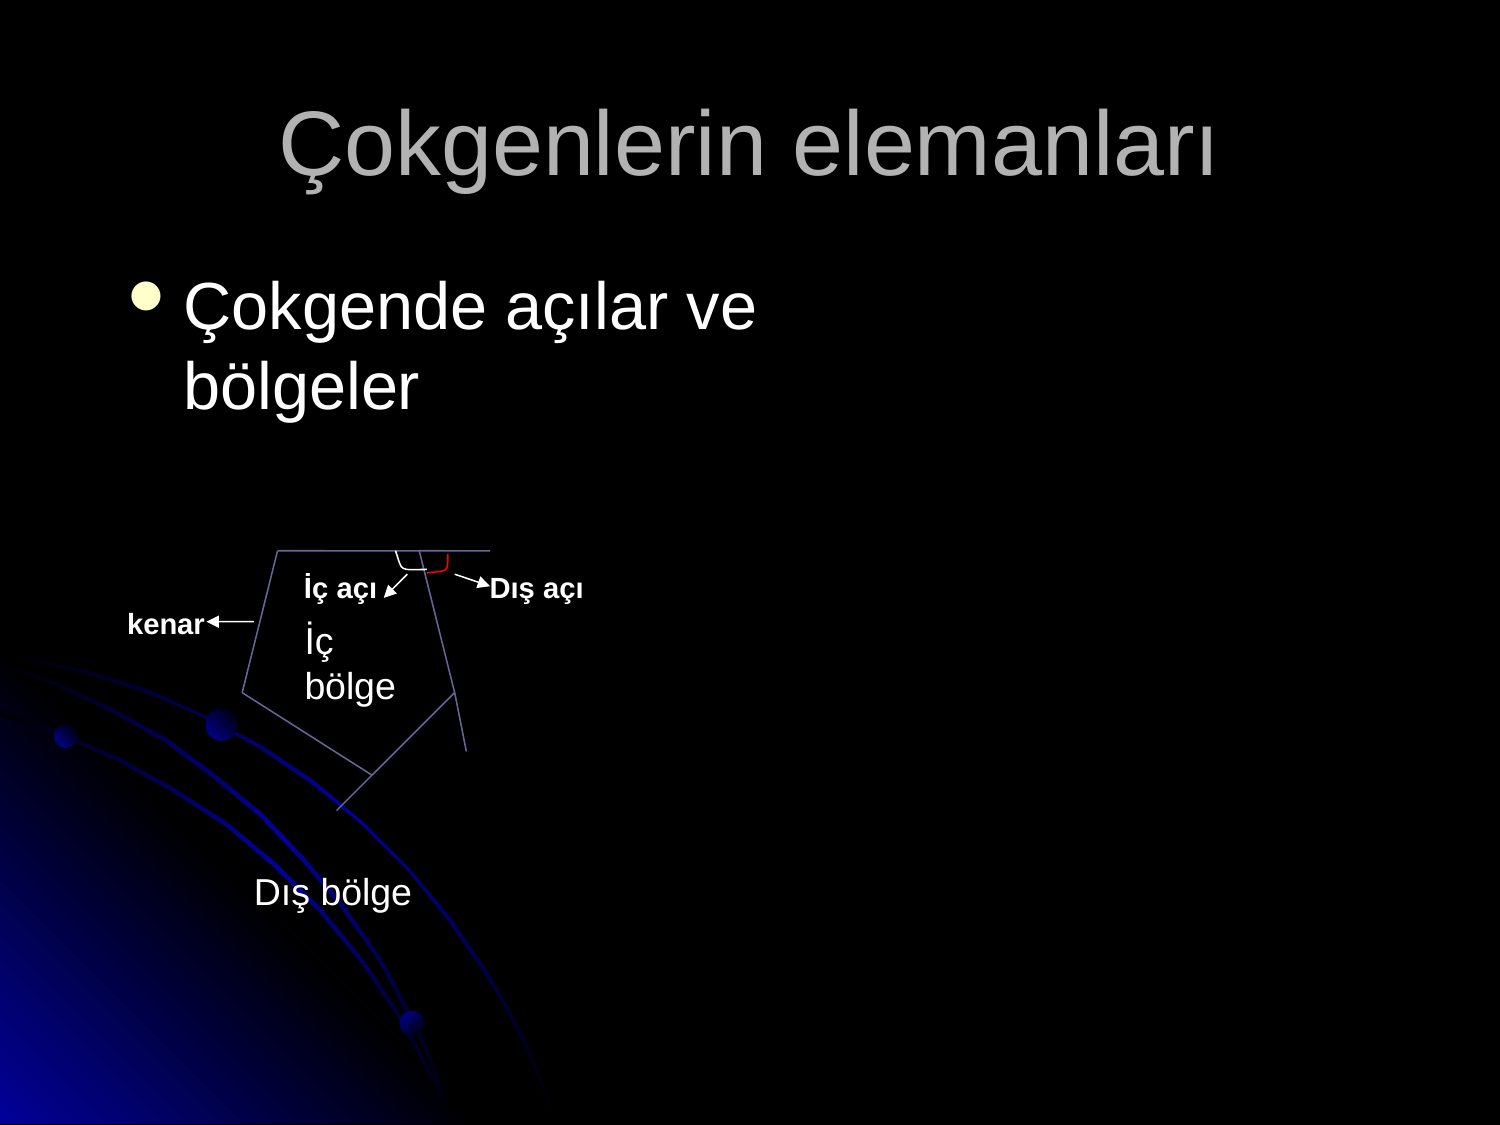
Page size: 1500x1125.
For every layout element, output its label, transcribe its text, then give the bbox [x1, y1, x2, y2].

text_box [241, 550, 491, 811]
list Çokgende açılar ve bölgeler [111, 255, 775, 999]
text_box Dış açı [495, 562, 599, 612]
text_box Dış bölge [239, 860, 427, 921]
text_box kenar [112, 597, 220, 648]
title Çokgenlerin elemanları [74, 45, 1426, 233]
